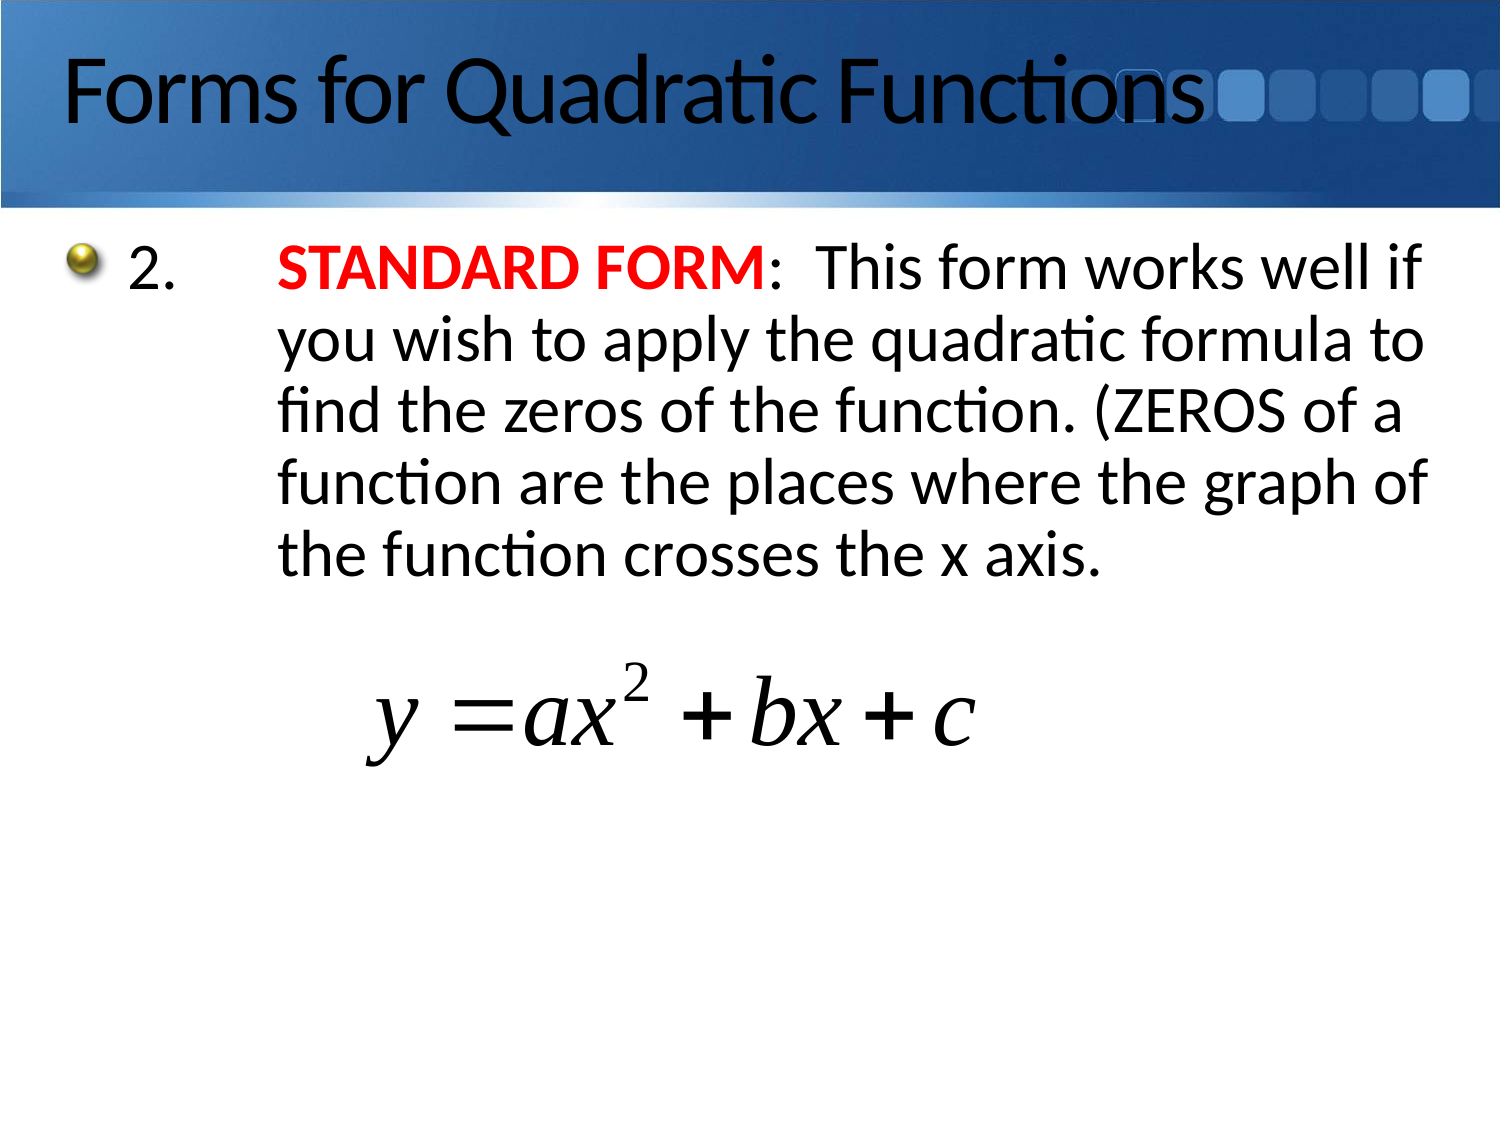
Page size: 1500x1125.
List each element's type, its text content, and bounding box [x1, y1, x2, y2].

picture [0, 0, 1500, 1125]
list 2. STANDARD FORM: This form works well if you wish to apply the quadratic formula to find the zeros of the function. (ZEROS of a function are the places where the graph of the function crosses the x axis. [62, 231, 1438, 596]
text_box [349, 637, 992, 788]
title Forms for Quadratic Functions [62, 37, 1438, 147]
